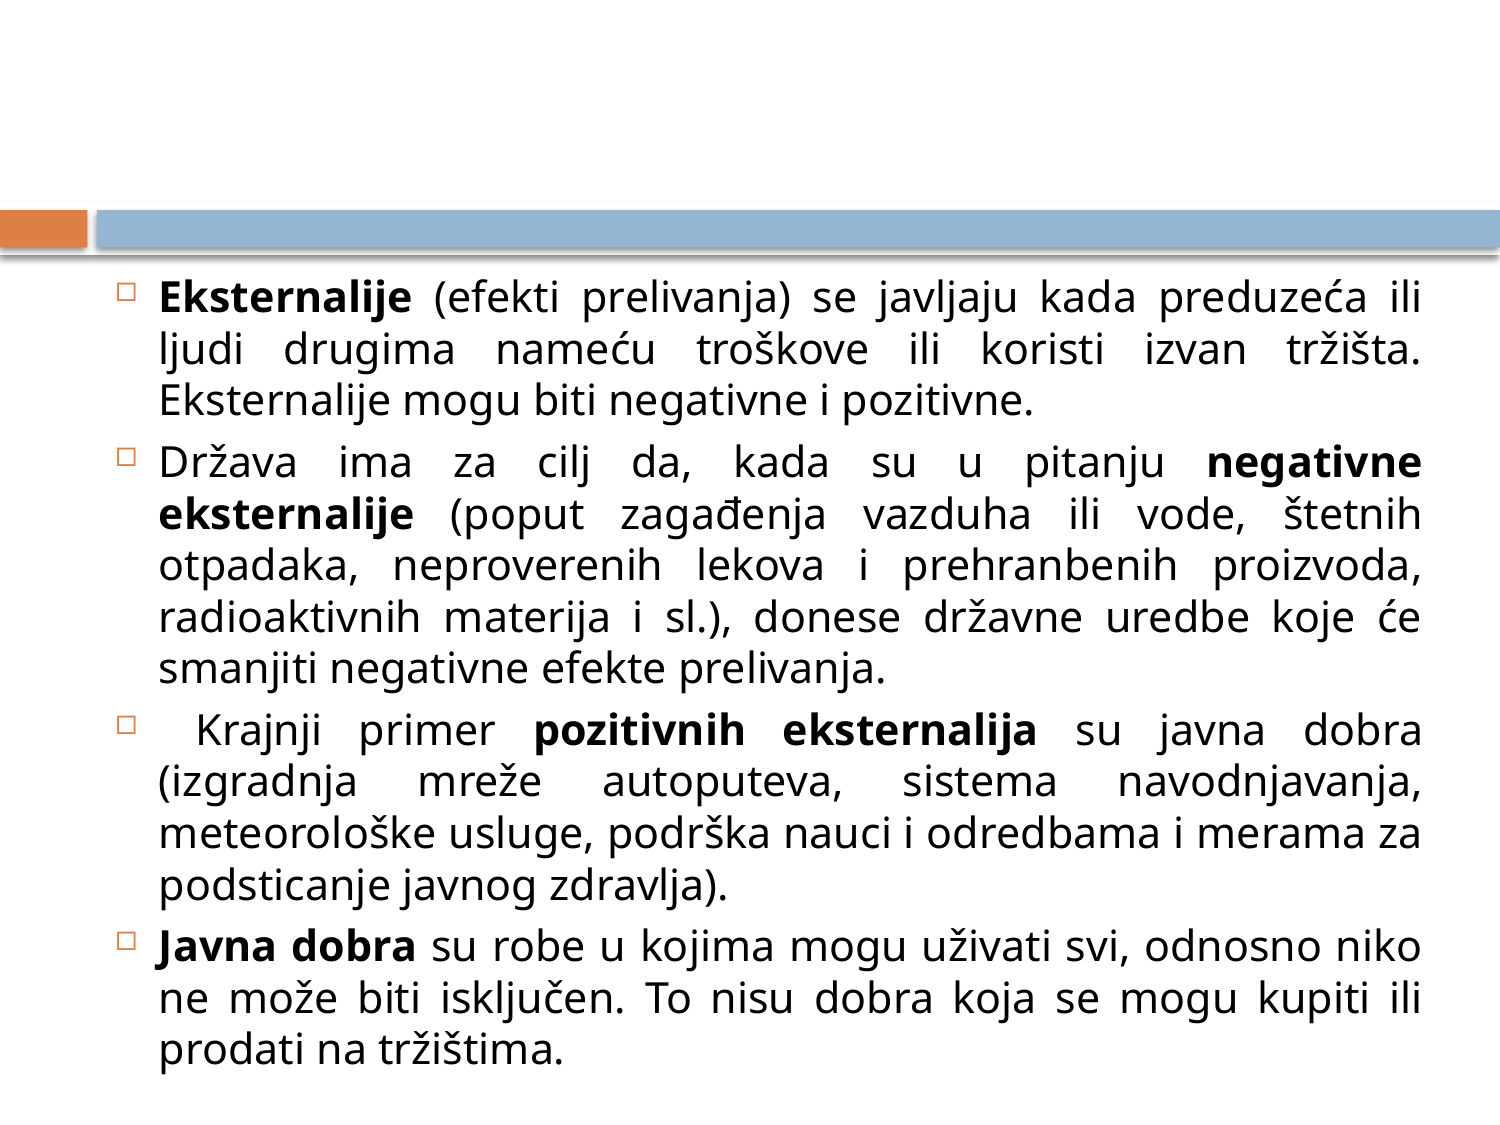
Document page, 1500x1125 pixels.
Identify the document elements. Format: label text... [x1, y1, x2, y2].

list Eksternalije (efekti prelivanja) se javljaju kada preduzeća ili ljudi drugima nameću troškove ili koristi izvan tržišta. Eksternalije mogu biti negativne i pozitivne. Država ima za cilj da, kada su u pitanju negativne eksternalije (poput zagađenja vazduha ili vode, štetnih otpadaka, neproverenih lekova i prehranbenih proizvoda, radioaktivnih materija i sl.), donese državne uredbe koje će smanjiti negativne efekte prelivanja. Krajnji primer pozitivnih eksternalija su javna dobra (izgradnja mreže autoputeva, sistema navodnjavanja, meteorološke usluge, podrška nauci i odredbama i merama za podsticanje javnog zdravlja). Javna dobra su robe u kojima mogu uživati svi, odnosno niko ne može biti isključen. To nisu dobra koja se mogu kupiti ili prodati na tržištima. [100, 262, 1438, 1088]
